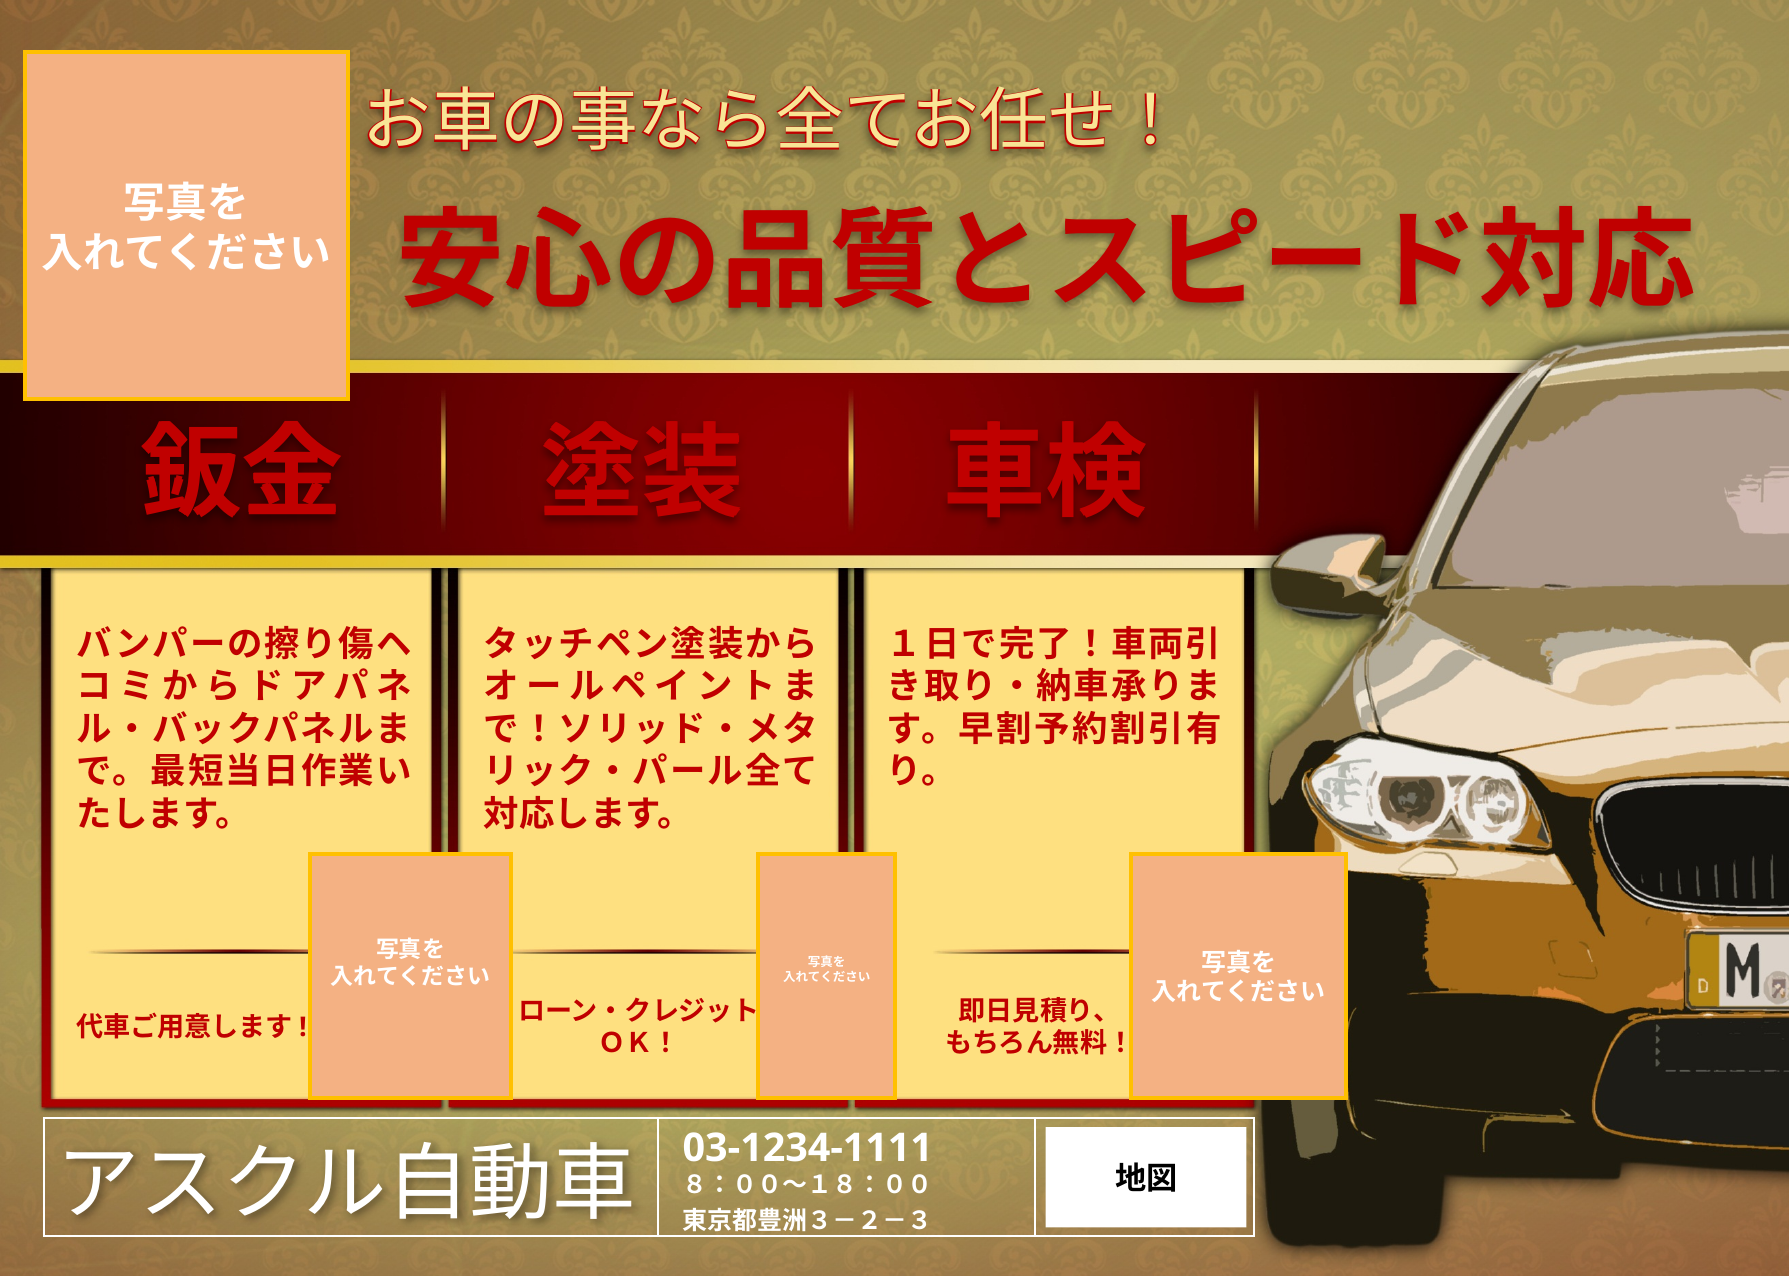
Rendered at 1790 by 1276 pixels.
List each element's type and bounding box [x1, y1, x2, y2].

picture [0, 0, 1789, 1276]
text_box [928, 397, 1184, 538]
text_box [125, 397, 381, 538]
text_box [348, 68, 1442, 169]
text_box [381, 181, 1790, 330]
text_box [525, 397, 781, 538]
